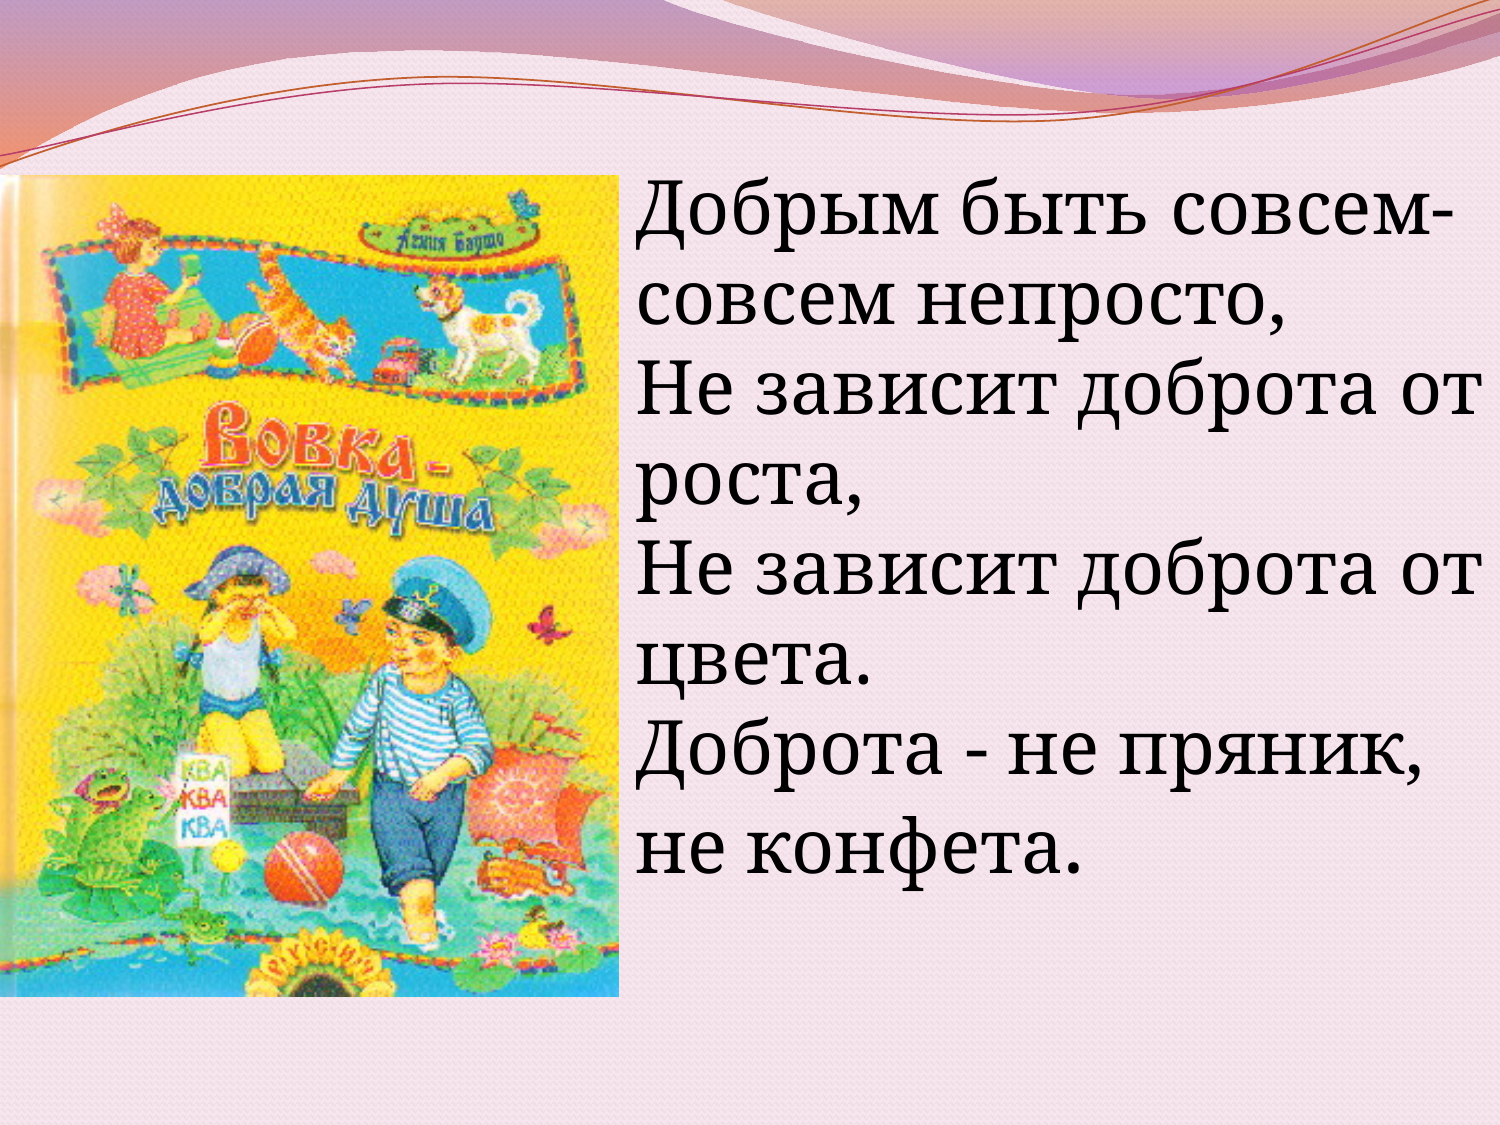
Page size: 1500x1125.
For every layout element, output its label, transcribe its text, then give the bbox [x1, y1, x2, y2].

text_box Добрым быть совсем-совсем непросто, Не зависит доброта от роста, Не зависит доброта от цвета. Доброта - не пряник, не конфета. [621, 152, 1500, 898]
picture [0, 175, 619, 997]
